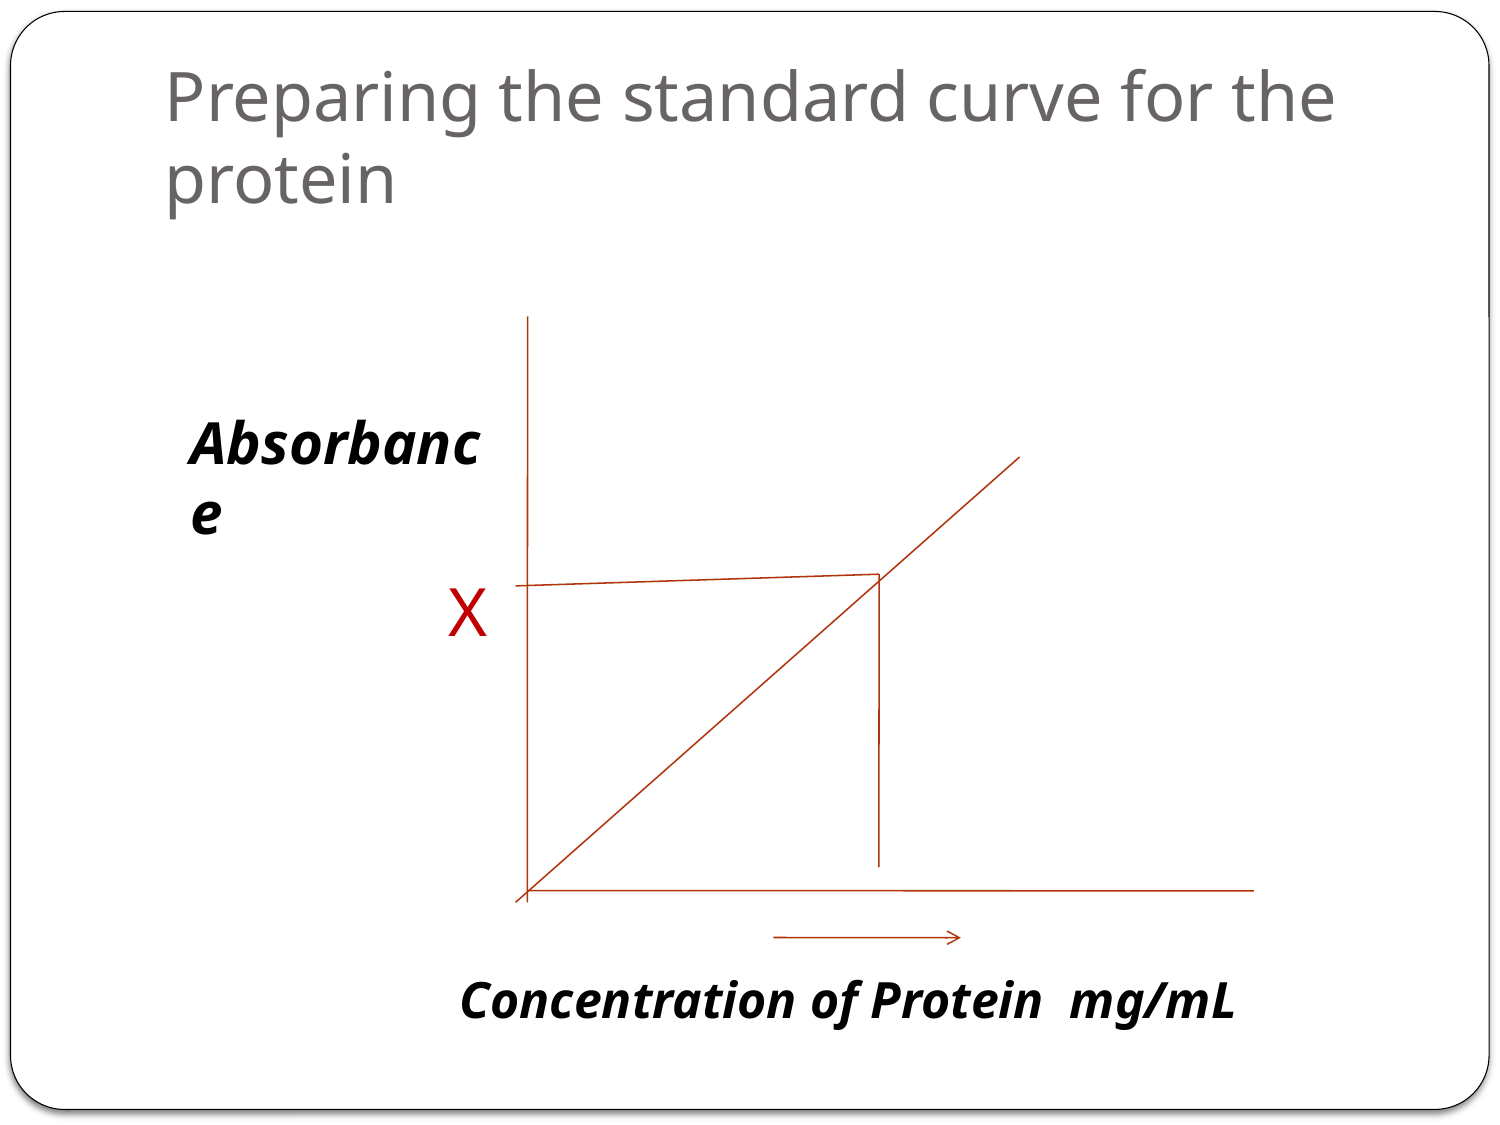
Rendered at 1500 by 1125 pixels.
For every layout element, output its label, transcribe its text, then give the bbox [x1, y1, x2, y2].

title Preparing the standard curve for the protein [150, 45, 1425, 233]
text_box X [433, 619, 509, 658]
text_box X [433, 562, 509, 607]
text_box Concentration of Protein mg/mL [445, 960, 1336, 1036]
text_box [515, 573, 880, 587]
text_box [515, 456, 1020, 903]
text_box Absorbance [175, 398, 504, 554]
